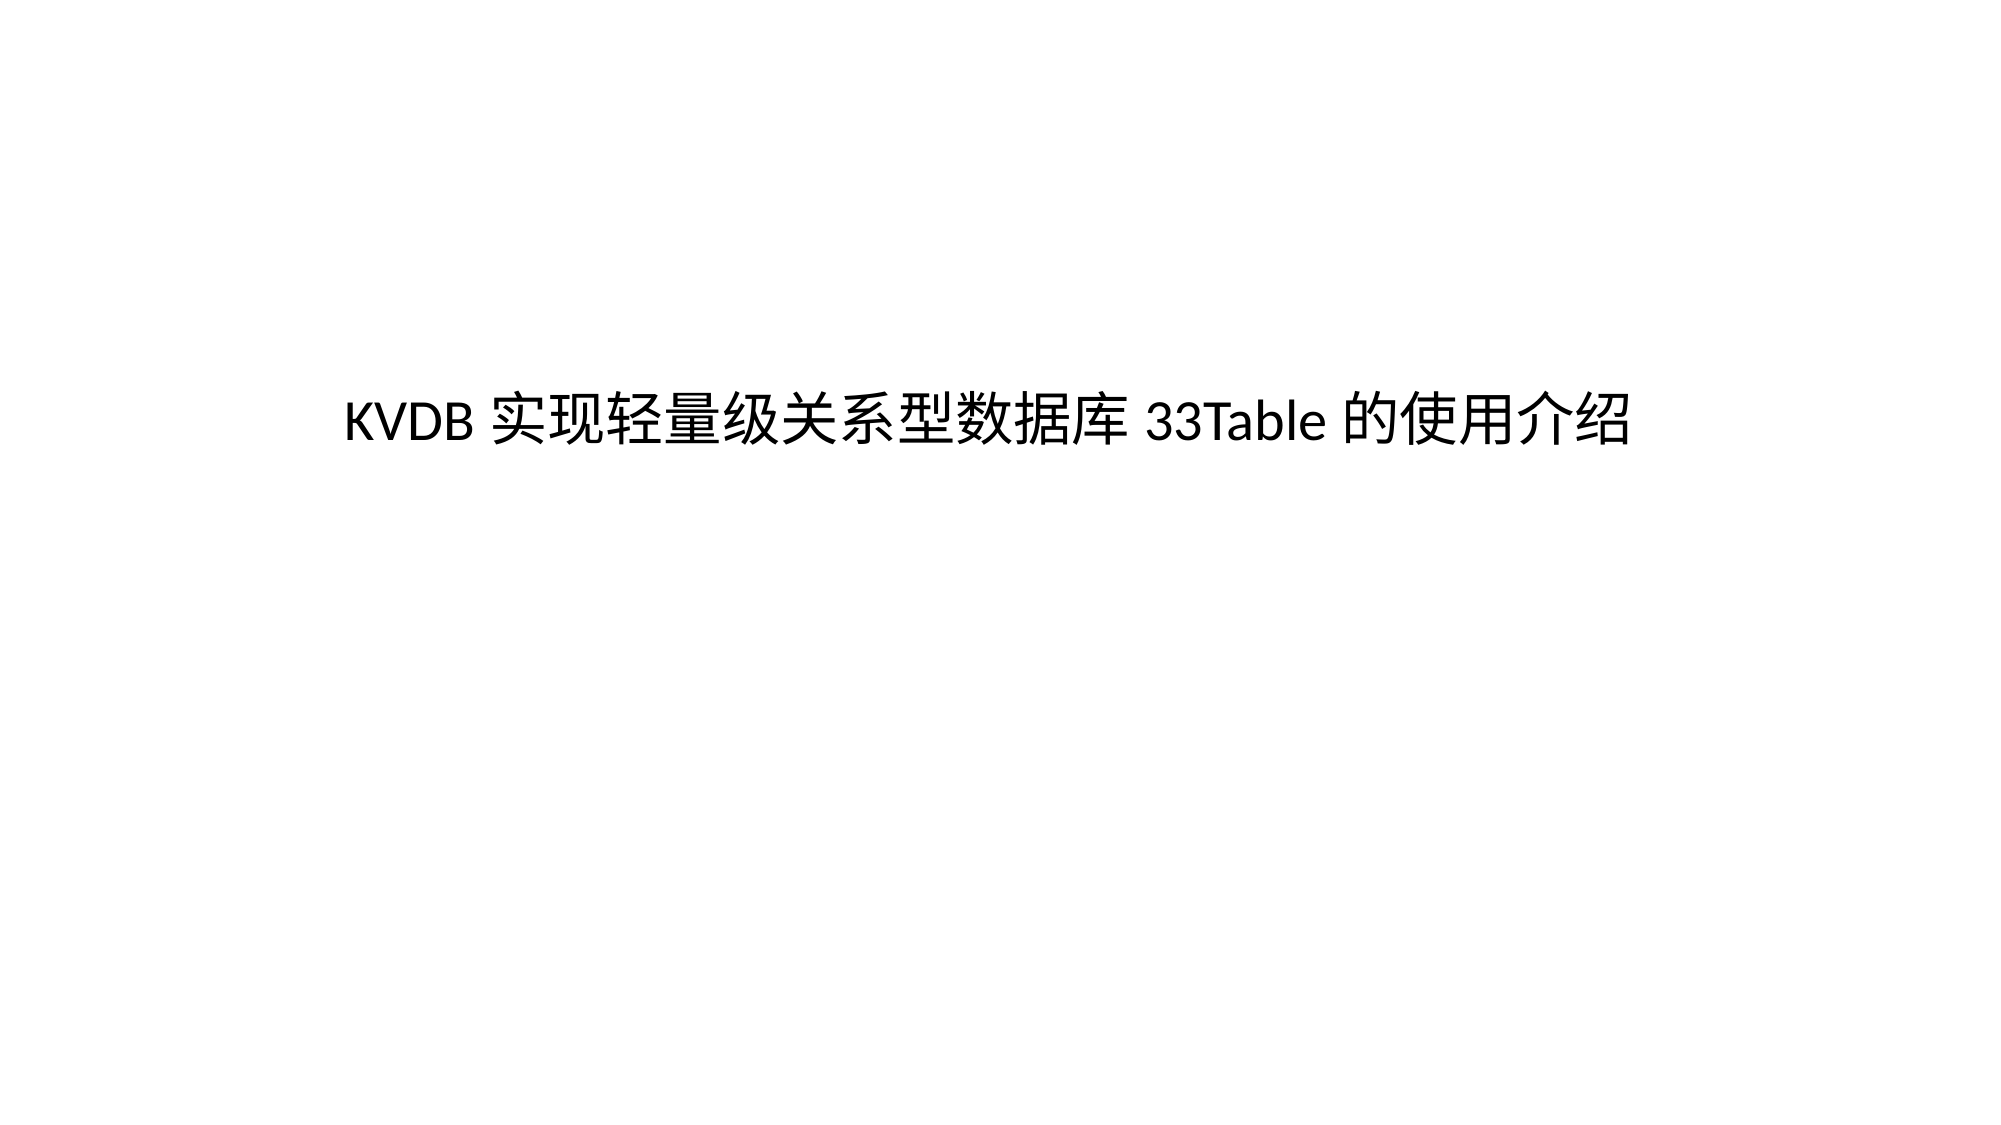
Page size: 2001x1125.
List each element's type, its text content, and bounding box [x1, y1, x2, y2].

text_box KVDB实现轻量级关系型数据库33Table的使用介绍 [329, 375, 1694, 460]
